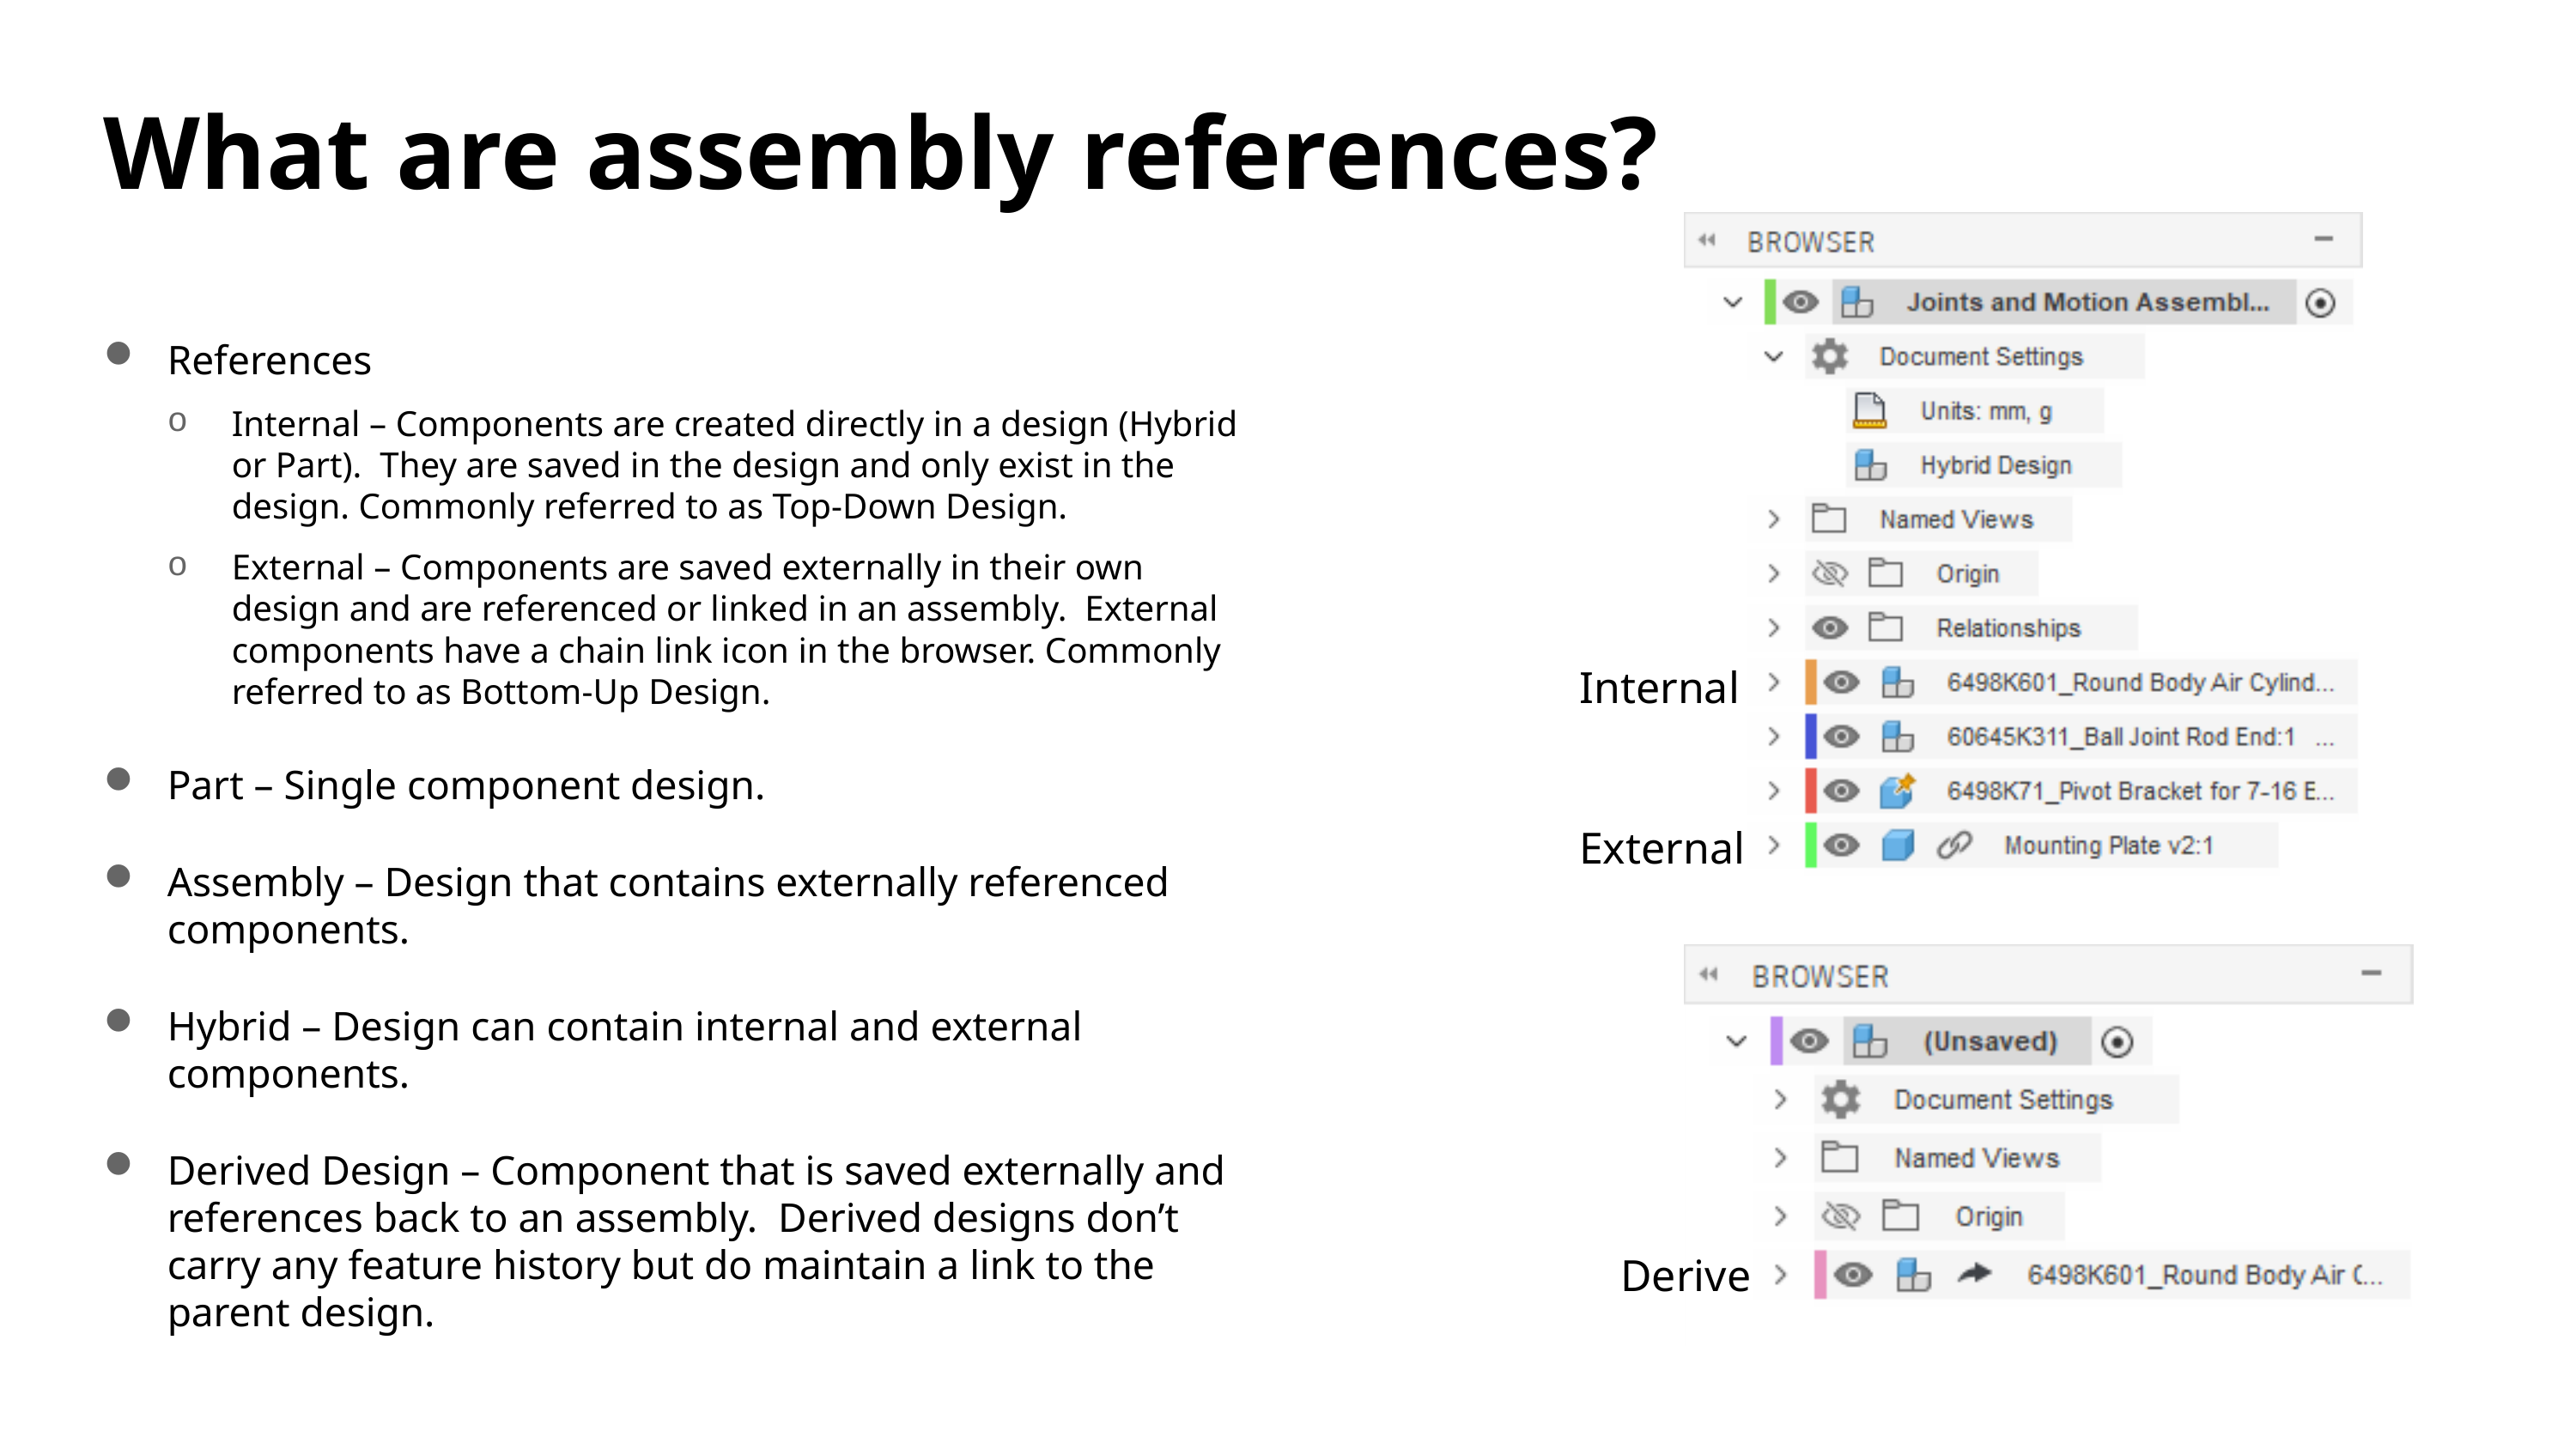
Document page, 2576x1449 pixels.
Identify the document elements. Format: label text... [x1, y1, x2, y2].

text_box Internal [1579, 660, 1684, 712]
title What are assembly references? [103, 103, 2473, 213]
list References Internal – Components are created directly in a design (Hybrid or Part). They are saved in the design and only exist in the design. Commonly referred to as Top-Down Design. External – Components are saved externally in their own design and are referenced or linked in an assembly. External components have a chain link icon in the browser. Commonly referred to as Bottom-Up Design. Part – Single component design. Assembly – Design that contains externally referenced components. Hybrid – Design can contain internal and external components. Derived Design – Component that is saved externally and references back to an assembly. Derived designs don’t carry any feature history but do maintain a link to the parent design. [103, 335, 1251, 1346]
text_box Derive [1620, 1248, 1684, 1300]
picture [1684, 212, 2364, 909]
picture [1684, 944, 2414, 1346]
text_box External [1579, 821, 1684, 873]
